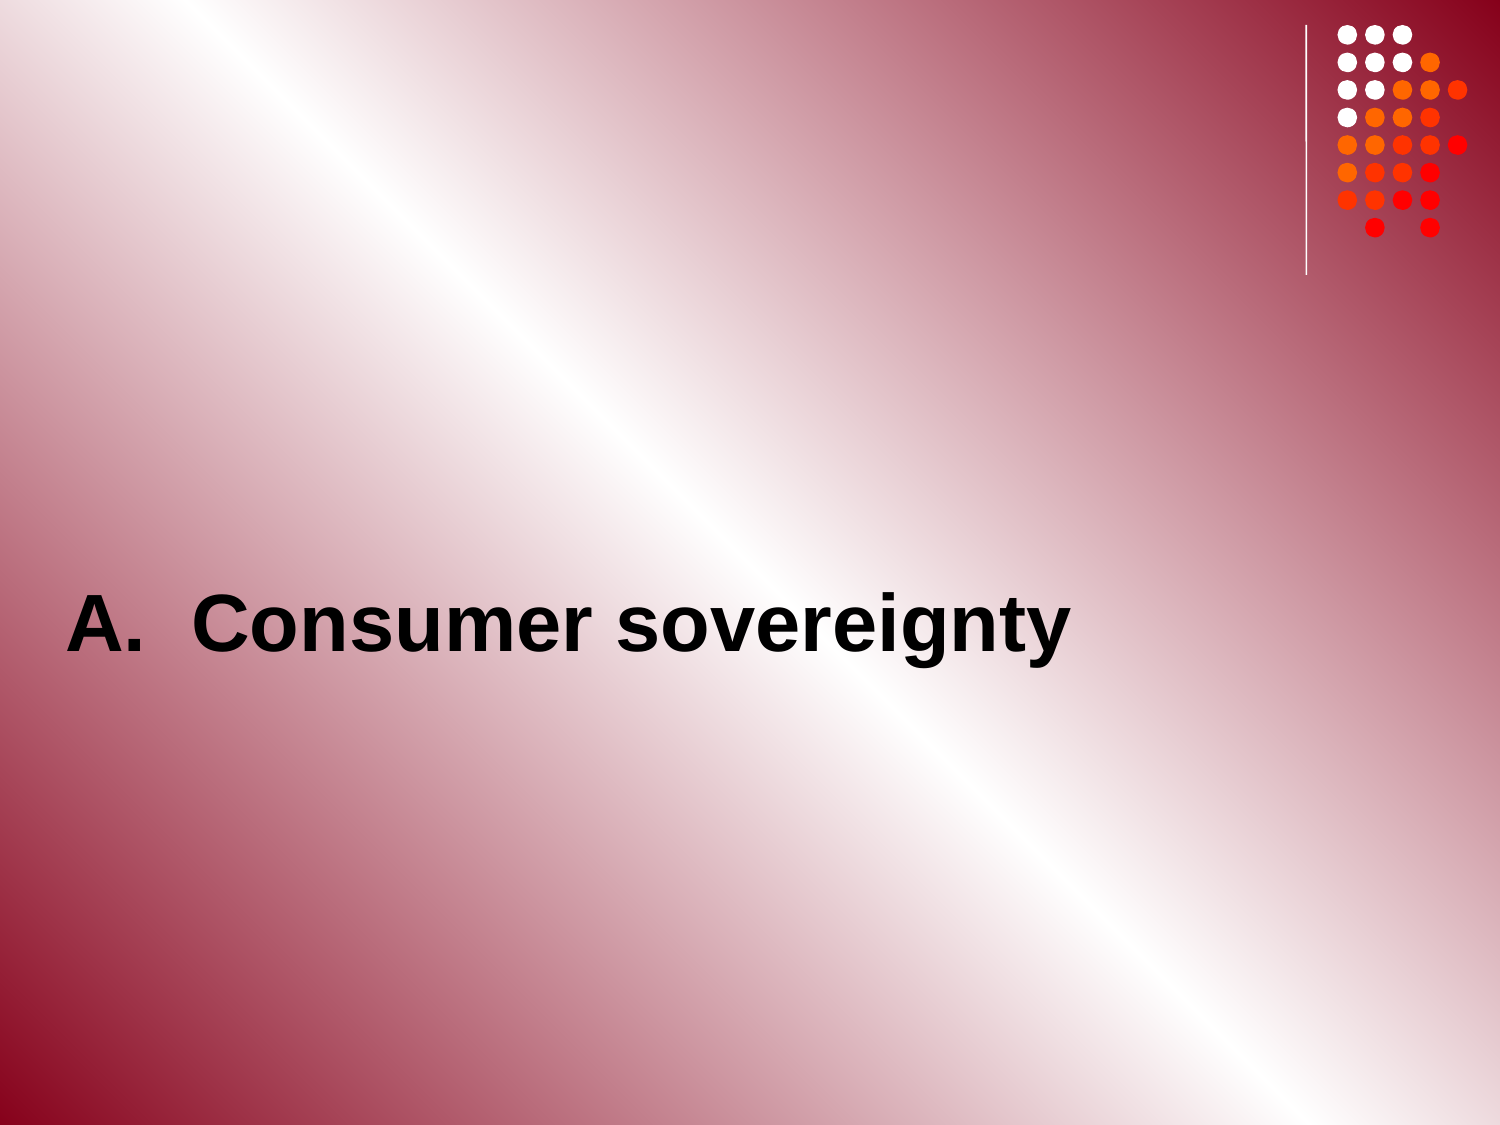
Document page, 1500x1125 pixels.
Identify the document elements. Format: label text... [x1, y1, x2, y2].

title A. Consumer sovereignty [50, 462, 1438, 675]
